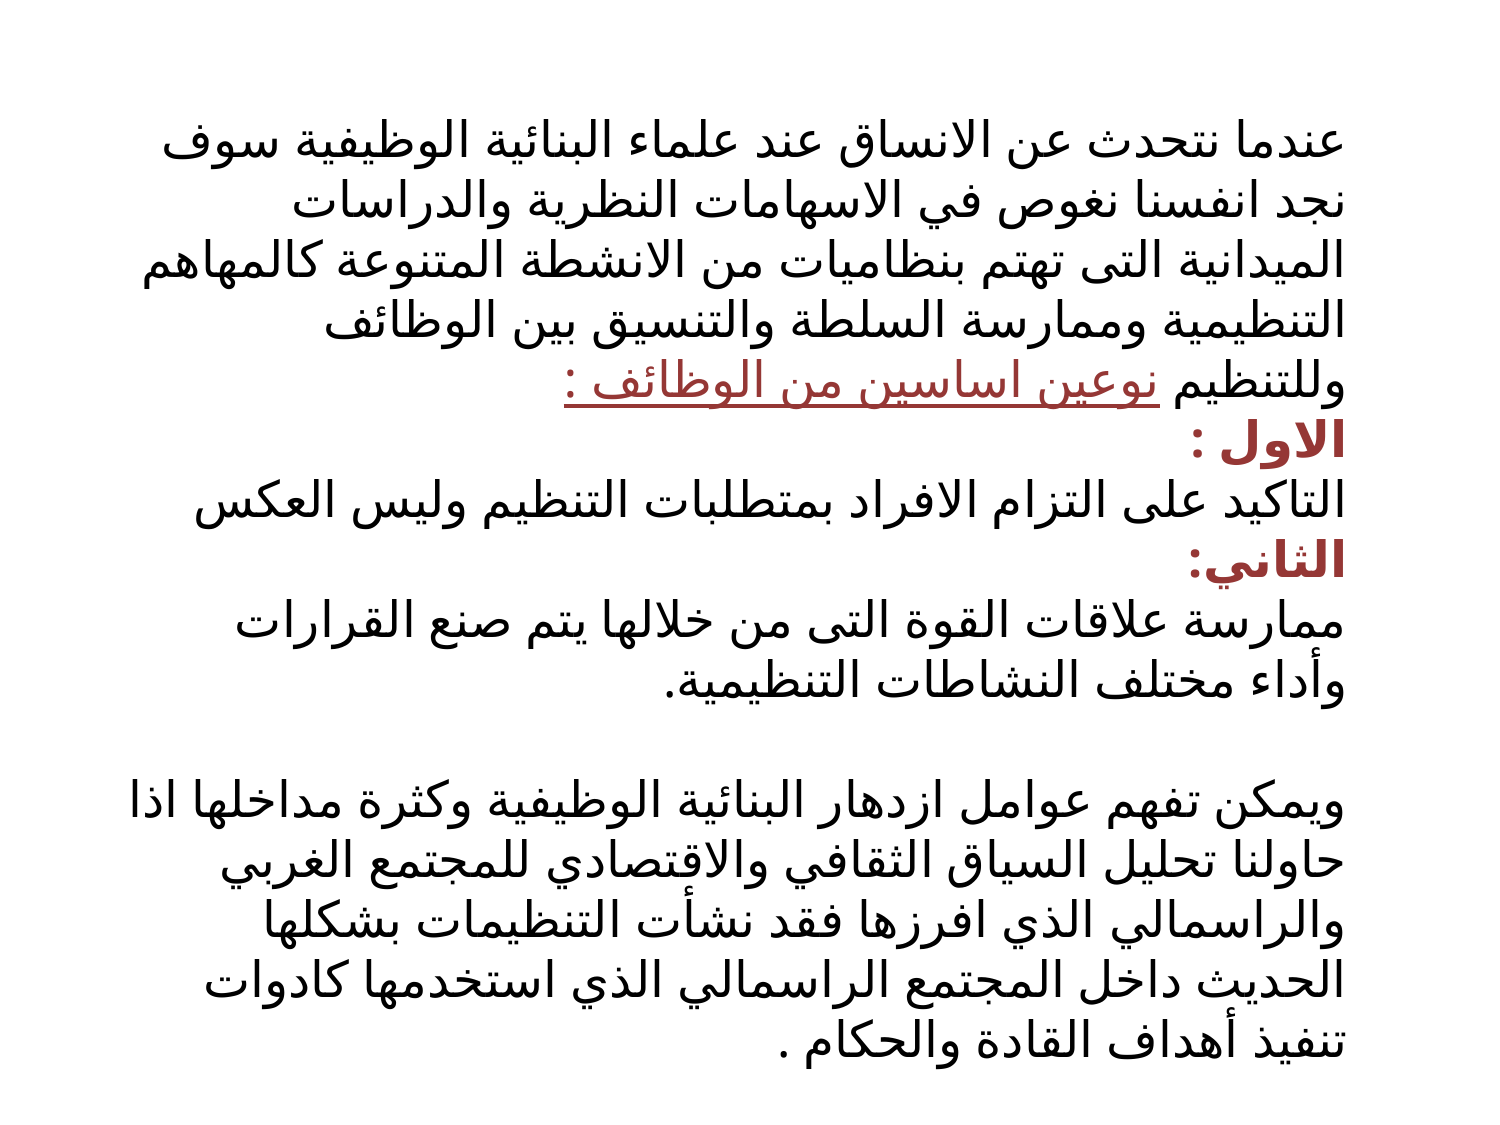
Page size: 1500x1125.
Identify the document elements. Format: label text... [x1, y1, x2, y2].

text_box عندما نتحدث عن الانساق عند علماء البنائية الوظيفية سوف نجد انفسنا نغوص في الاسهامات النظرية والدراسات الميدانية التى تهتم بنظاميات من الانشطة المتنوعة كالمهاهم التنظيمية وممارسة السلطة والتنسيق بين الوظائف وللتنظيم نوعين اساسين من الوظائف : الاول : التاكيد على التزام الافراد بمتطلبات التنظيم وليس العكس الثاني: ممارسة علاقات القوة التى من خلالها يتم صنع القرارات وأداء مختلف النشاطات التنظيمية. ويمكن تفهم عوامل ازدهار البنائية الوظيفية وكثرة مداخلها اذا حاولنا تحليل السياق الثقافي والاقتصادي للمجتمع الغربي والراسمالي الذي افرزها فقد نشأت التنظيمات بشكلها الحديث داخل المجتمع الراسمالي الذي استخدمها كادوات تنفيذ أهداف القادة والحكام . [112, 99, 1363, 1125]
